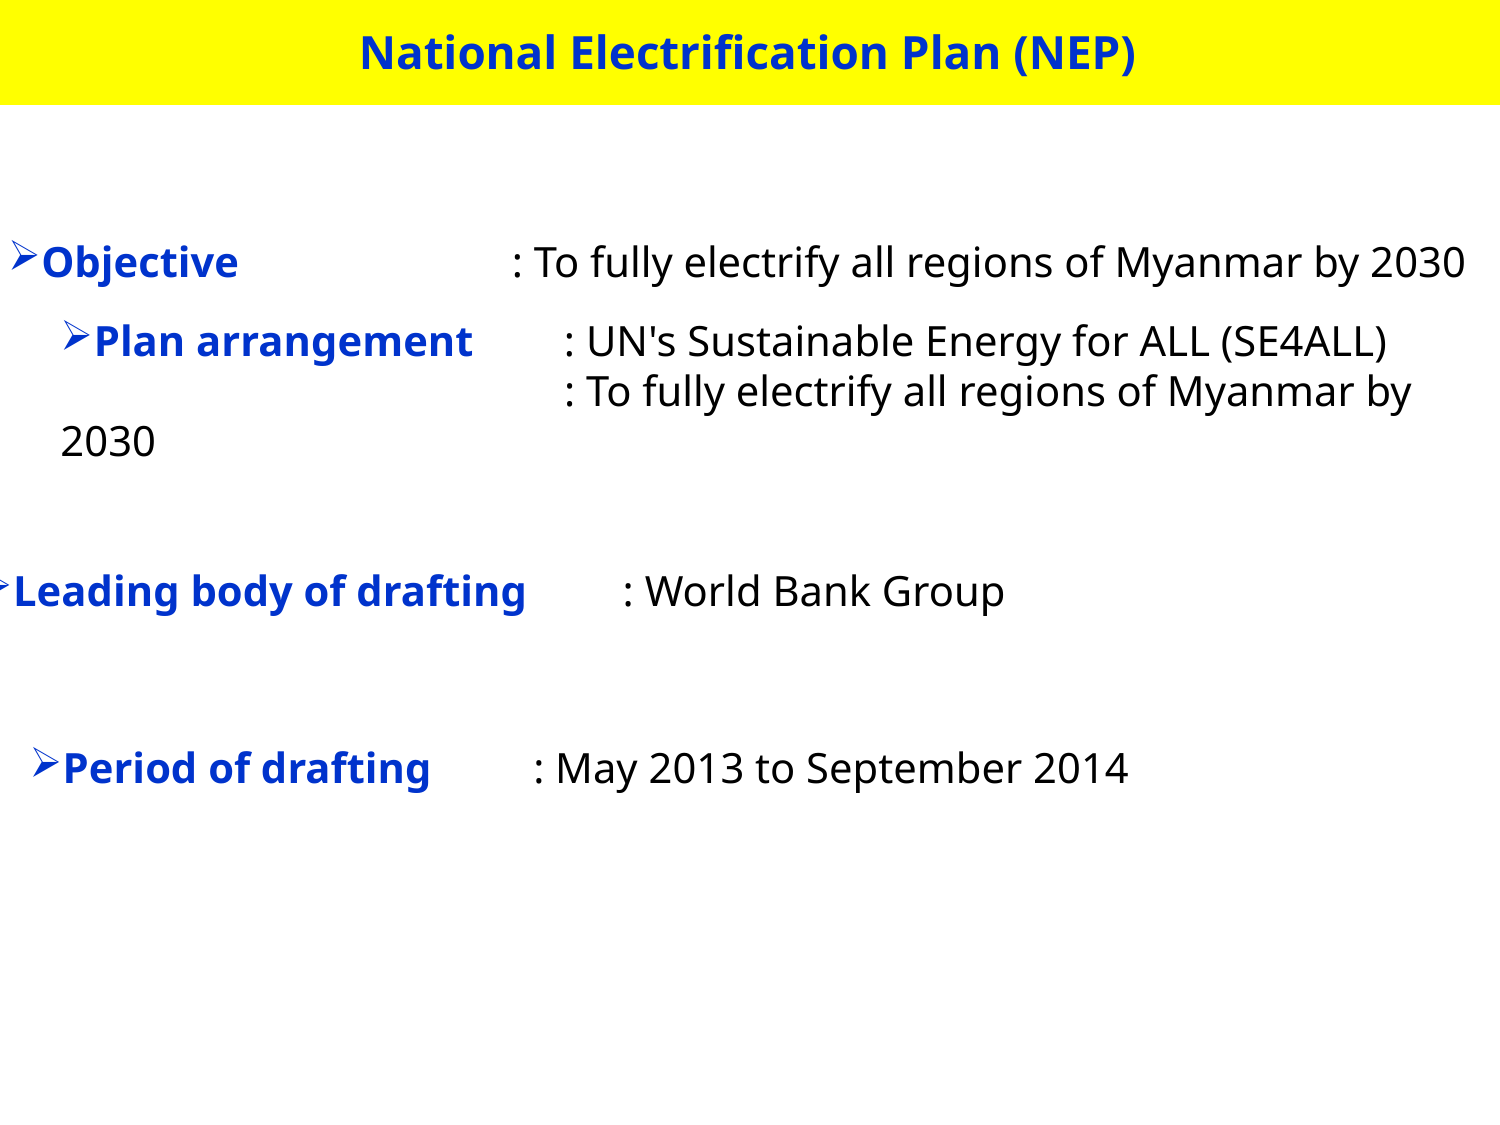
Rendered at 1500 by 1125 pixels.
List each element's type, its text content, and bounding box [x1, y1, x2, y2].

text_box Leading body of drafting : World Bank Group [0, 557, 1021, 623]
text_box Period of drafting : May 2013 to September 2014 [14, 734, 1145, 800]
text_box National Electrification Plan (NEP) [0, 0, 1500, 105]
text_box Objective : To fully electrify all regions of Myanmar by 2030 [0, 228, 1482, 293]
text_box Plan arrangement : UN's Sustainable Energy for ALL (SE4ALL) : To fully electrify all regions of Myanmar by 2030 [45, 307, 1446, 473]
